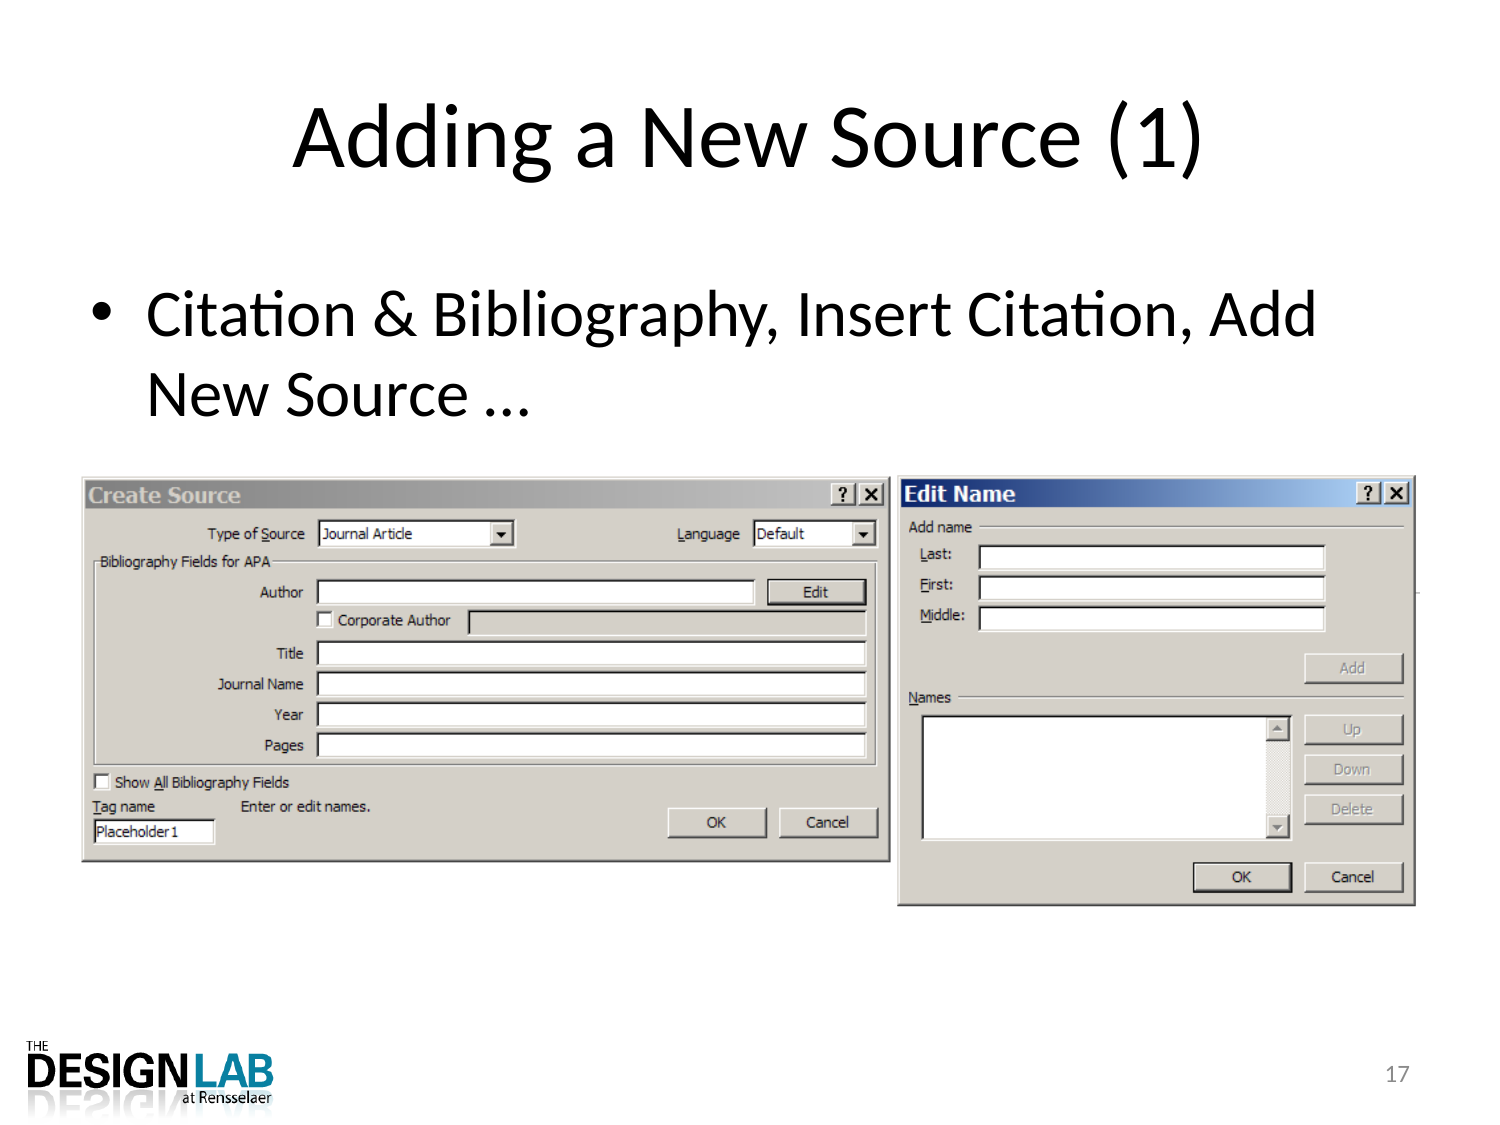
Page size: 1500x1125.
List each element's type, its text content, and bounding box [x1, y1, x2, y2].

list Citation & Bibliography, Insert Citation, Add New Source … [75, 262, 1425, 450]
slide_number 17 [1074, 1042, 1425, 1103]
picture [74, 474, 1420, 913]
picture [24, 1037, 275, 1125]
title Adding a New Source (1) [75, 37, 1425, 225]
